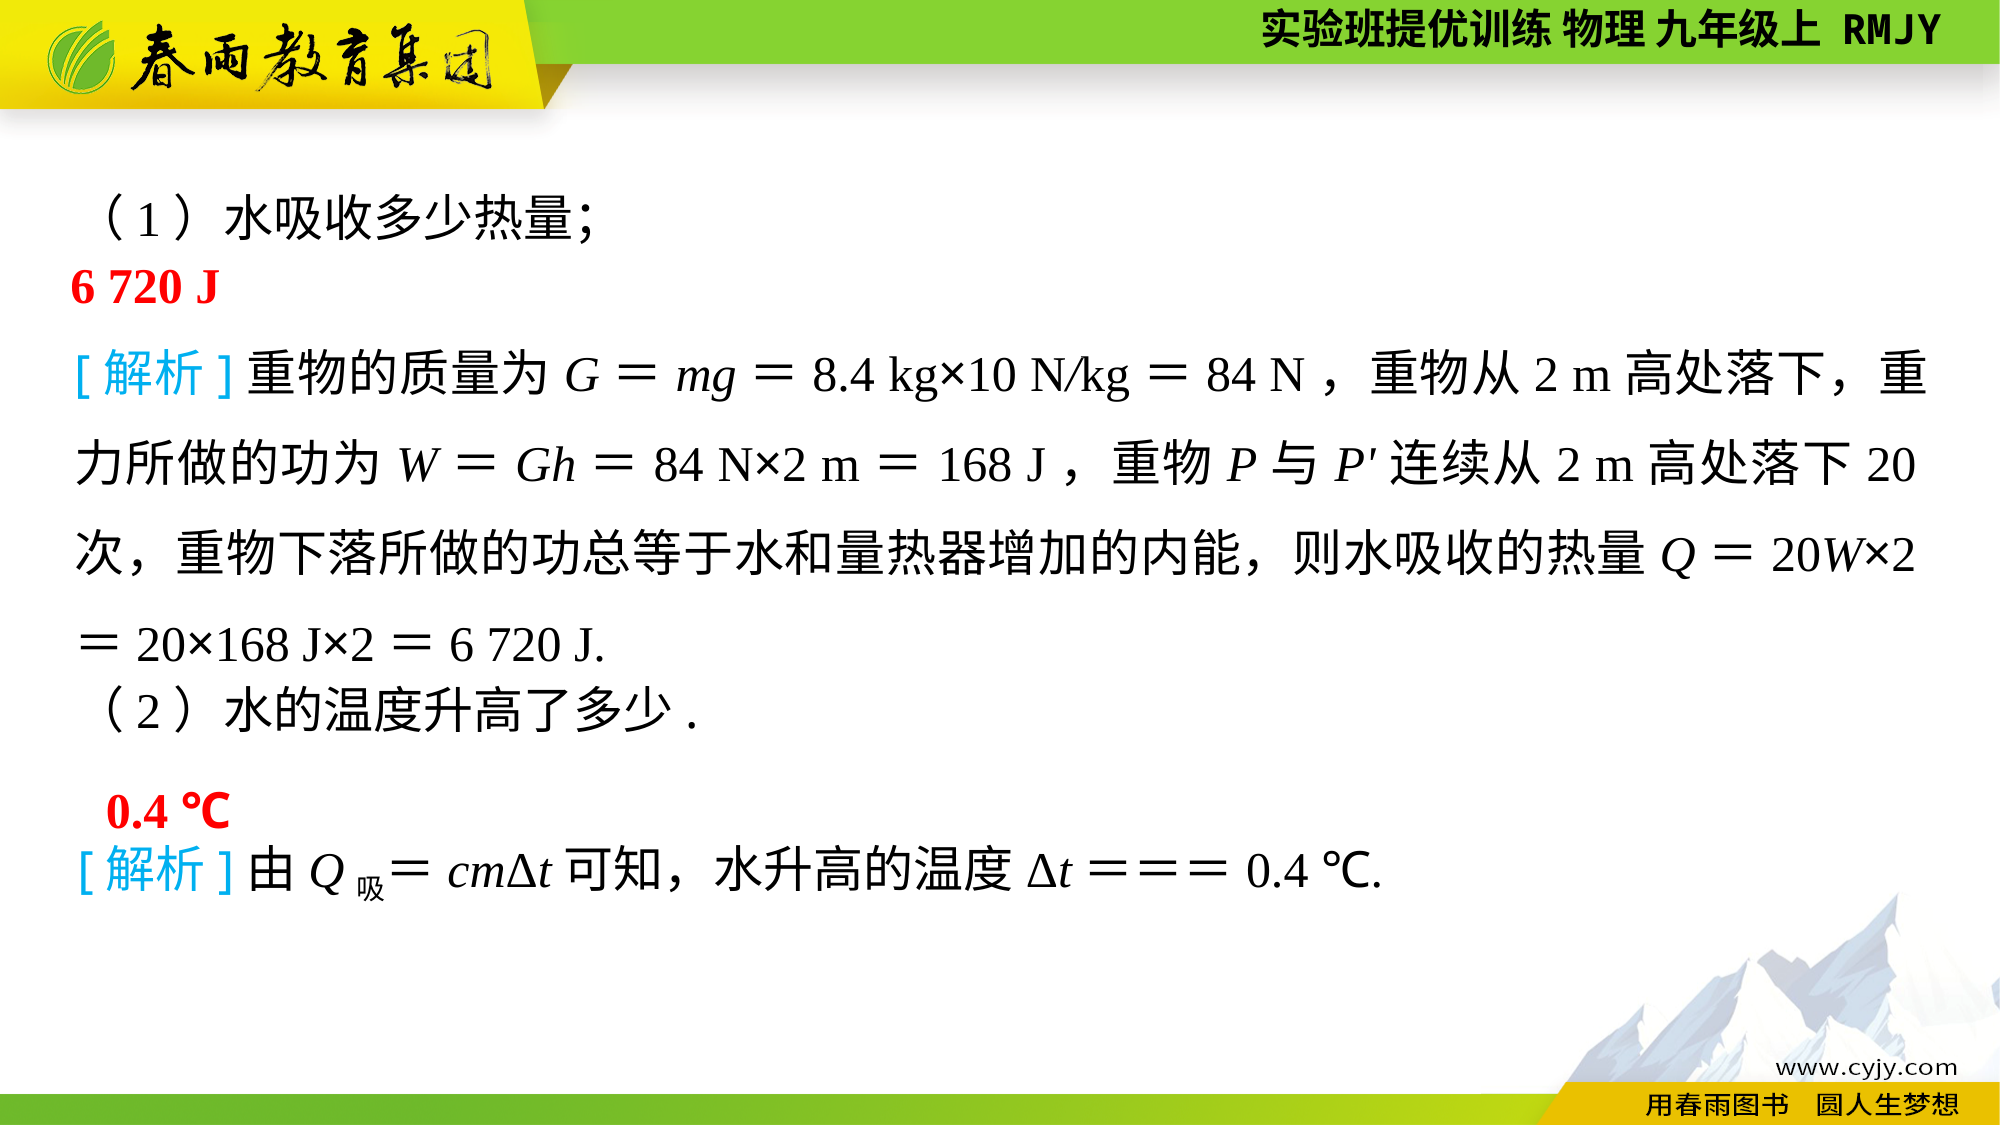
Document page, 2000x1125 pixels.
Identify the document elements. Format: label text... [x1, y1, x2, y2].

text_box [解析]重物的质量为G＝mg＝8.4 kg×10 N/kg＝84 N，重物从2 m高处落下，重力所做的功为W＝Gh＝84 N×2 m＝168 J，重物P与P'连续从2 m高处落下20次，重物下落所做的功总等于水和量热器增加的内能，则水吸收的热量Q＝20W×2＝20×168 J×2＝6 720 J. [59, 303, 1944, 640]
picture [0, 0, 2000, 1125]
text_box 6 720 J [55, 216, 298, 321]
text_box 0.4 ℃ [91, 711, 247, 846]
text_box （2）水的温度升高了多少. [59, 640, 1944, 746]
list （1）水吸收多少热量； [59, 149, 1944, 244]
